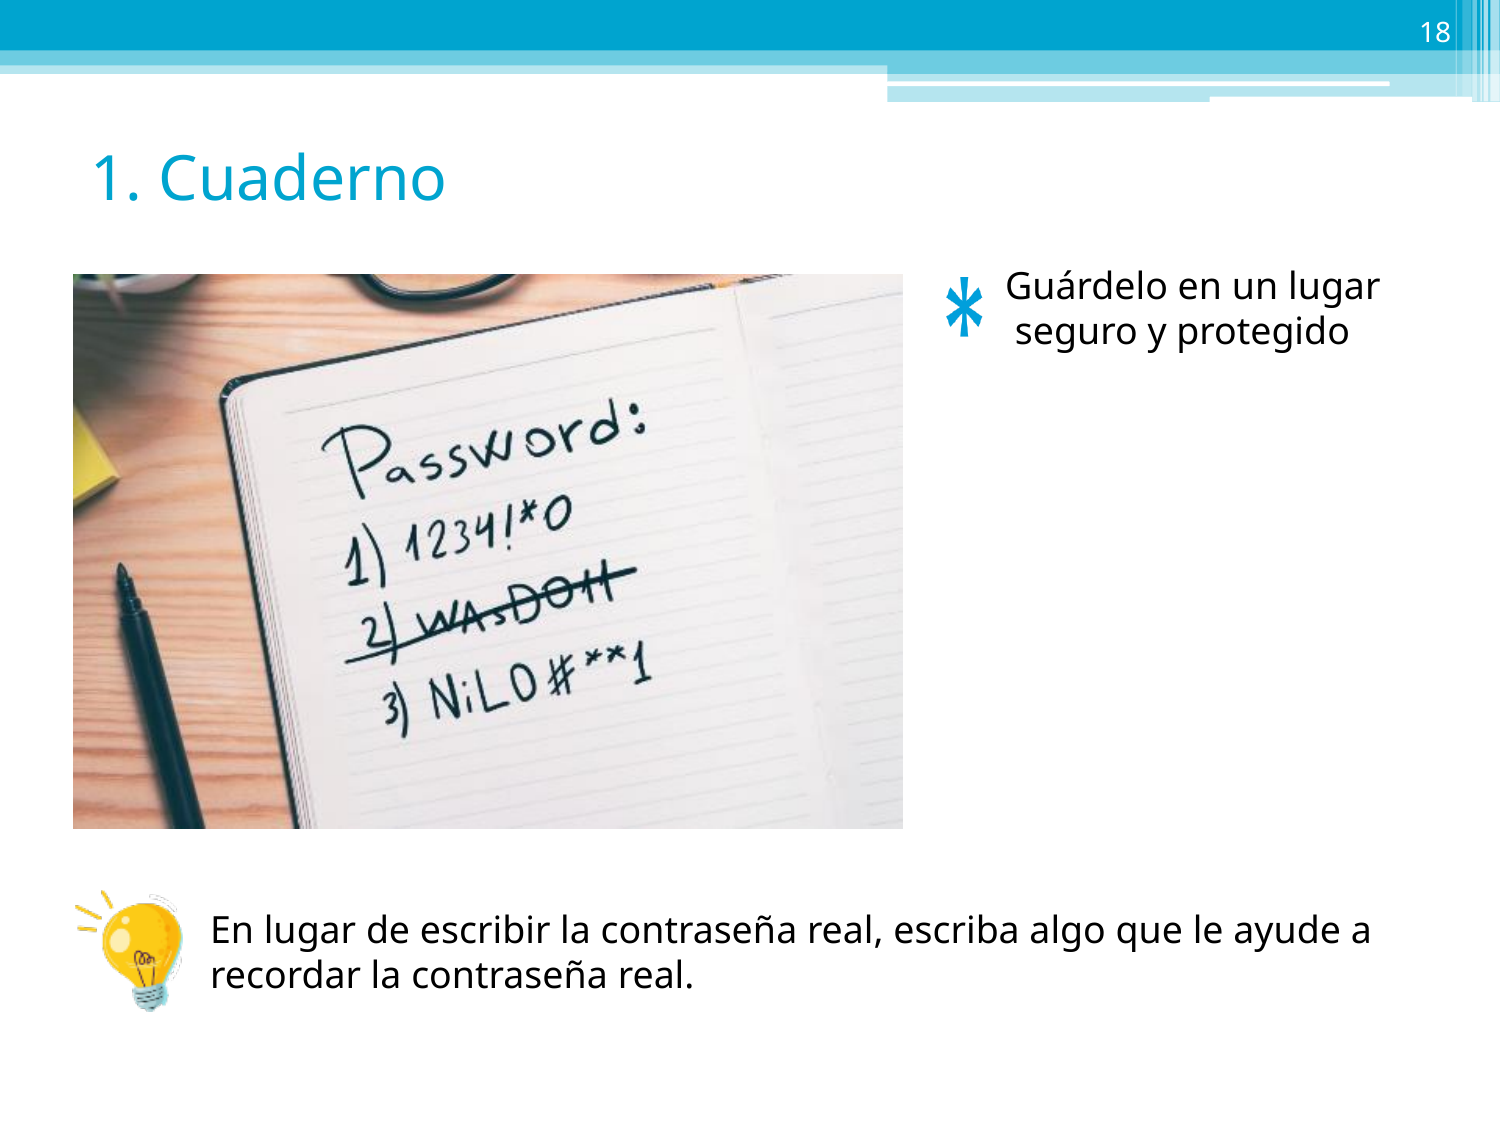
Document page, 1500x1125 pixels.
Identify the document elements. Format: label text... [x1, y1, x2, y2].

title 1. Cuaderno [75, 87, 1425, 263]
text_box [74, 890, 1393, 1013]
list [73, 274, 903, 829]
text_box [946, 254, 1386, 361]
slide_number 18 [1340, 0, 1466, 61]
